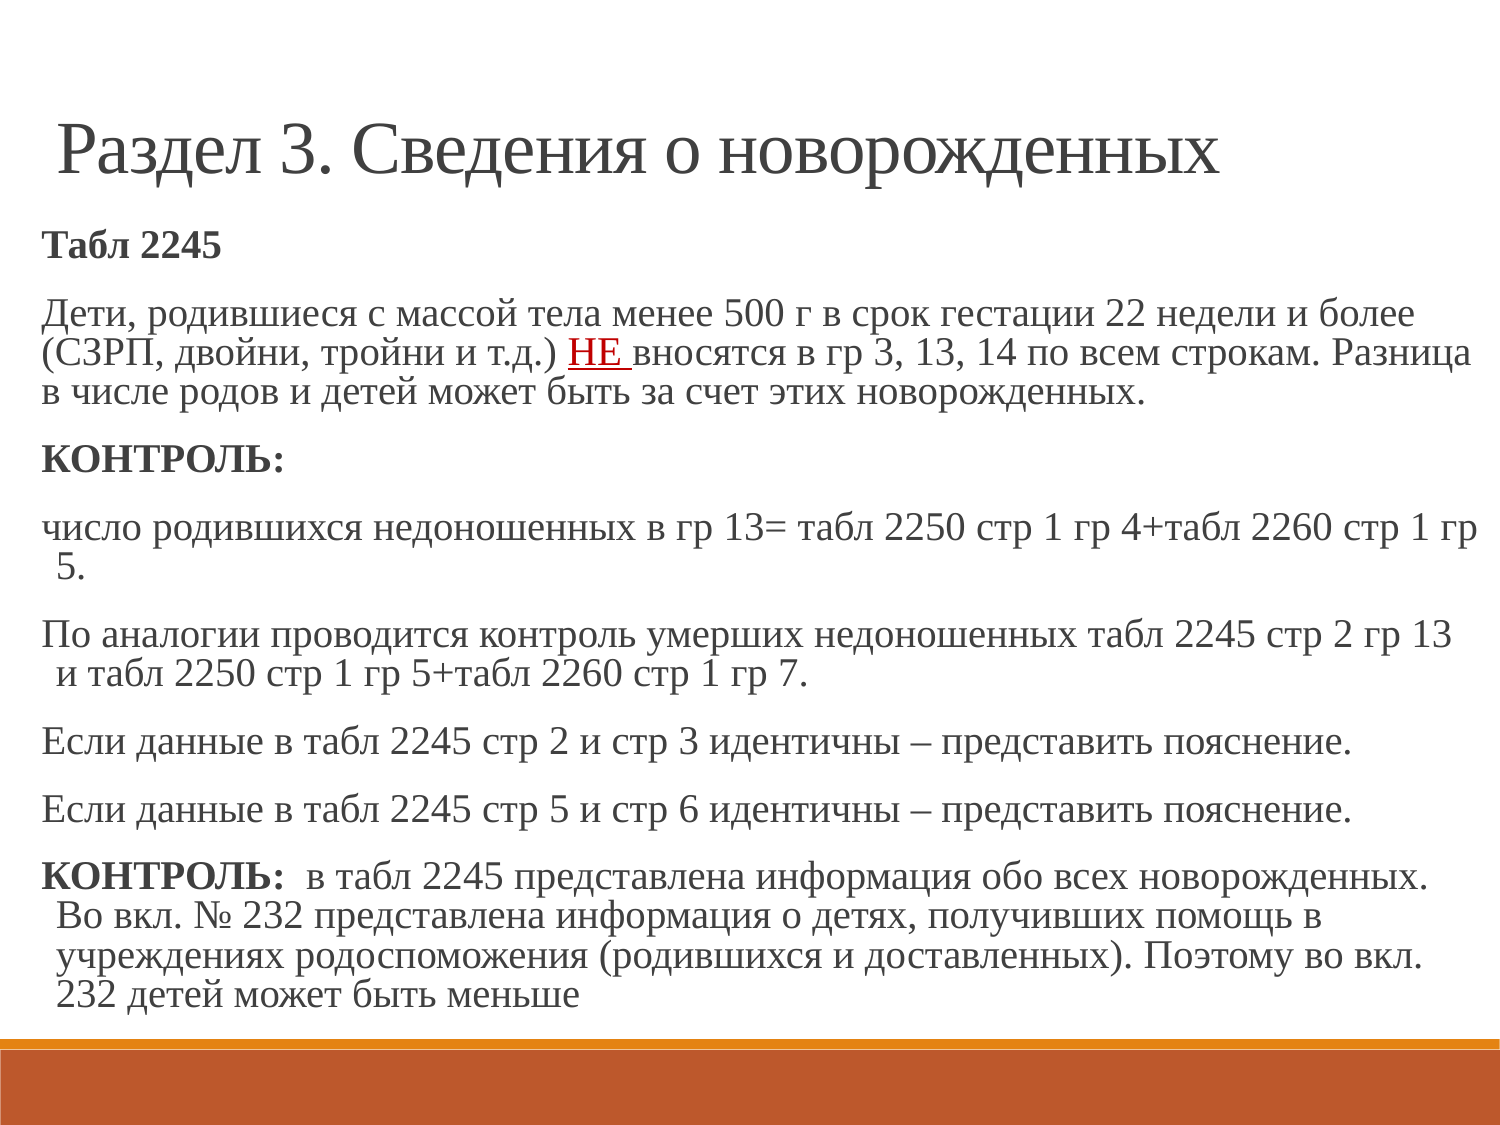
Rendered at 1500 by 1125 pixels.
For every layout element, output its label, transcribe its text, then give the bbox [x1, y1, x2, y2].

title Раздел 3. Сведения о новорожденных [41, 42, 1500, 197]
list Табл 2245 Дети, родившиеся с массой тела менее 500 г в срок гестации 22 недели и более (СЗРП, двойни, тройни и т.д.) НЕ вносятся в гр 3, 13, 14 по всем строкам. Разница в числе родов и детей может быть за счет этих новорожденных. КОНТРОЛЬ: число родившихся недоношенных в гр 13= табл 2250 стр 1 гр 4+табл 2260 стр 1 гр 5. По аналогии проводится контроль умерших недоношенных табл 2245 стр 2 гр 13 и табл 2250 стр 1 гр 5+табл 2260 стр 1 гр 7. Если данные в табл 2245 стр 2 и стр 3 идентичны – представить пояснение. Если данные в табл 2245 стр 5 и стр 6 идентичны – представить пояснение. КОНТРОЛЬ: в табл 2245 представлена информация обо всех новорожденных. Во вкл. № 232 представлена информация о детях, получивших помощь в учреждениях родоспоможения (родившихся и доставленных). Поэтому во вкл. 232 детей может быть меньше [41, 219, 1483, 1024]
